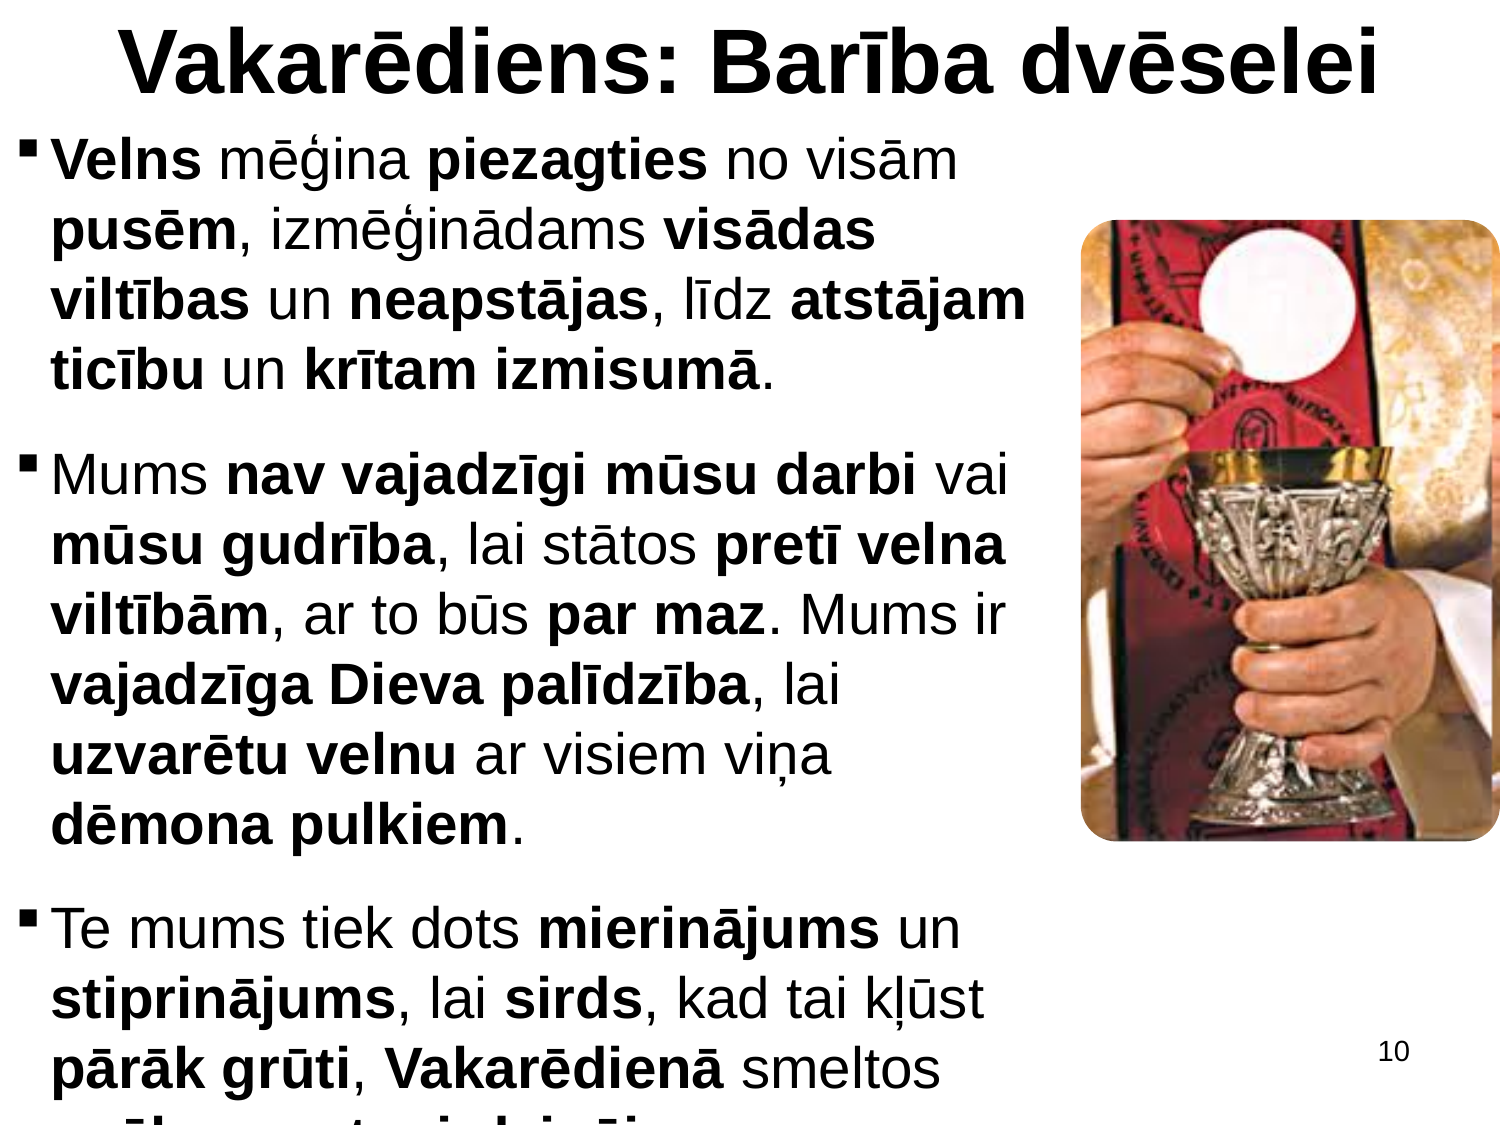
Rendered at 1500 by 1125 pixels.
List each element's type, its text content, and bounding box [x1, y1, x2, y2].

text_box Vakarēdiens: Barība dvēselei [0, 0, 1500, 114]
text_box 10 [1081, 1024, 1425, 1103]
picture [1080, 219, 1500, 842]
text_box Velns mēģina piezagties no visām pusēm, izmēģinādams visādas viltības un neapstājas, līdz atstājam ticību un krītam izmisumā. Mums nav vajadzīgi mūsu darbi vai mūsu gudrība, lai stātos pretī velna viltībām, ar to būs par maz. Mums ir vajadzīga Dieva palīdzība, lai uzvarētu velnu ar visiem viņa dēmona pulkiem. Te mums tiek dots mierinājums un stiprinājums, lai sirds, kad tai kļūst pārāk grūti, Vakarēdienā smeltos spēku un atspirdzinājumu. [0, 113, 1081, 1125]
